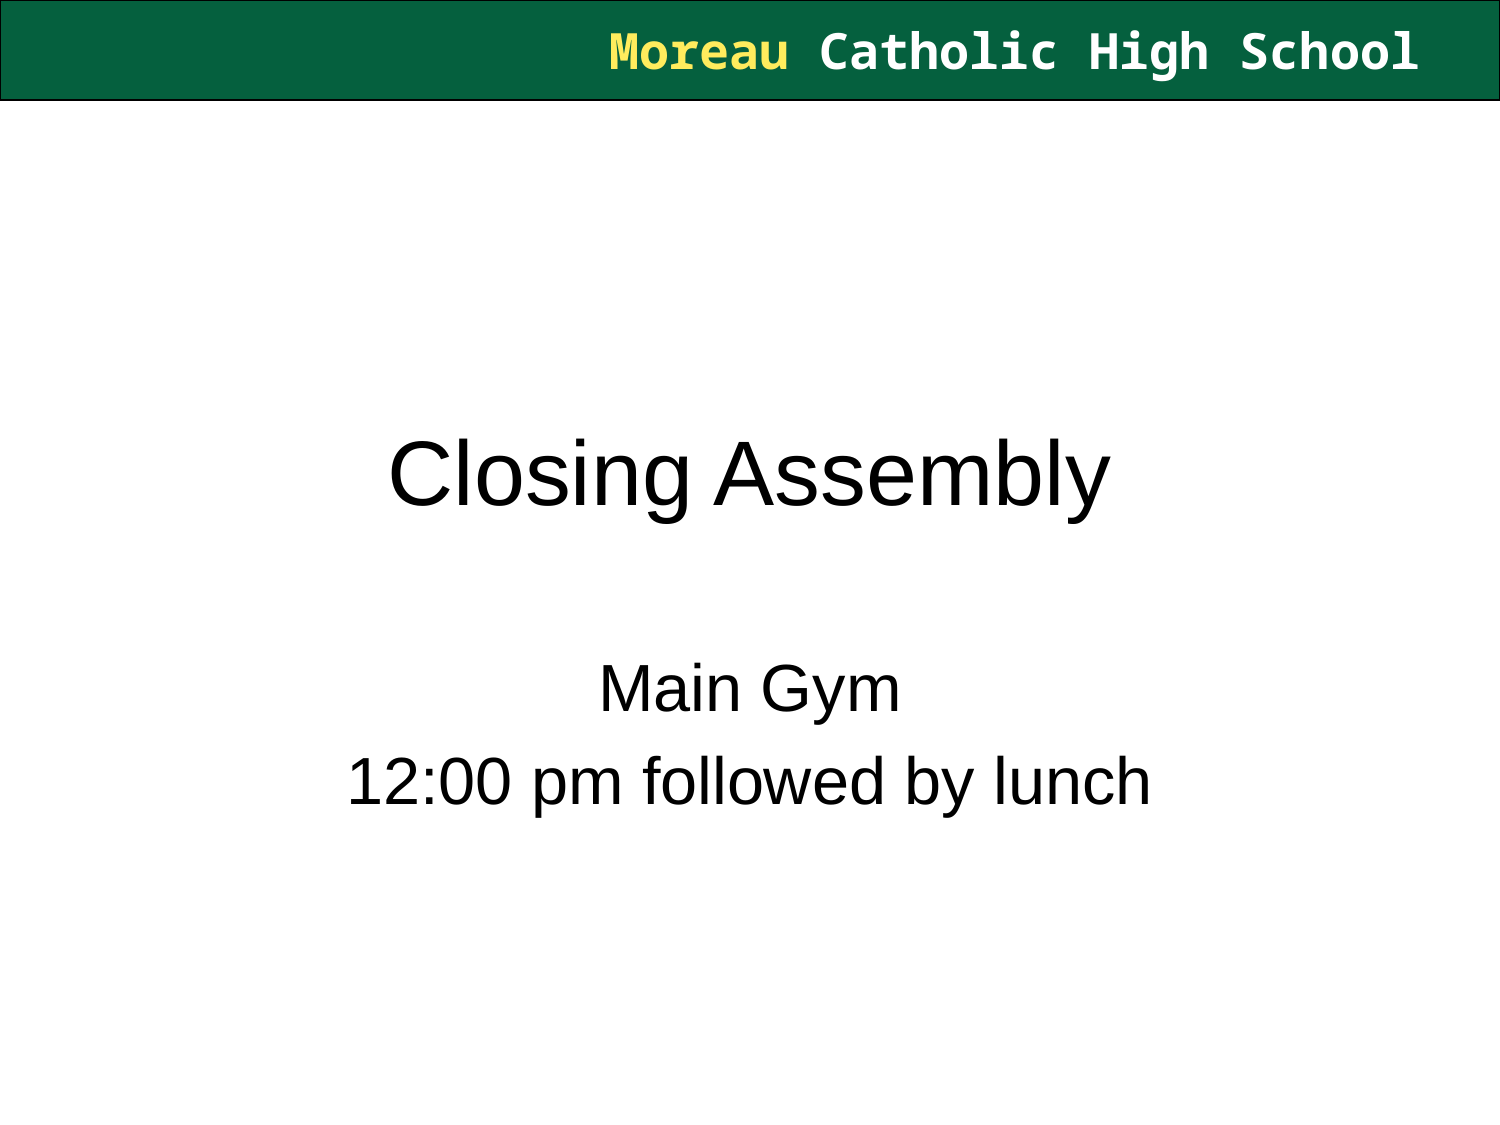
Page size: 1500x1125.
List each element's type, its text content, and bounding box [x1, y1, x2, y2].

title Closing Assembly [112, 374, 1388, 563]
subtitle Main Gym 12:00 pm followed by lunch [224, 637, 1276, 926]
